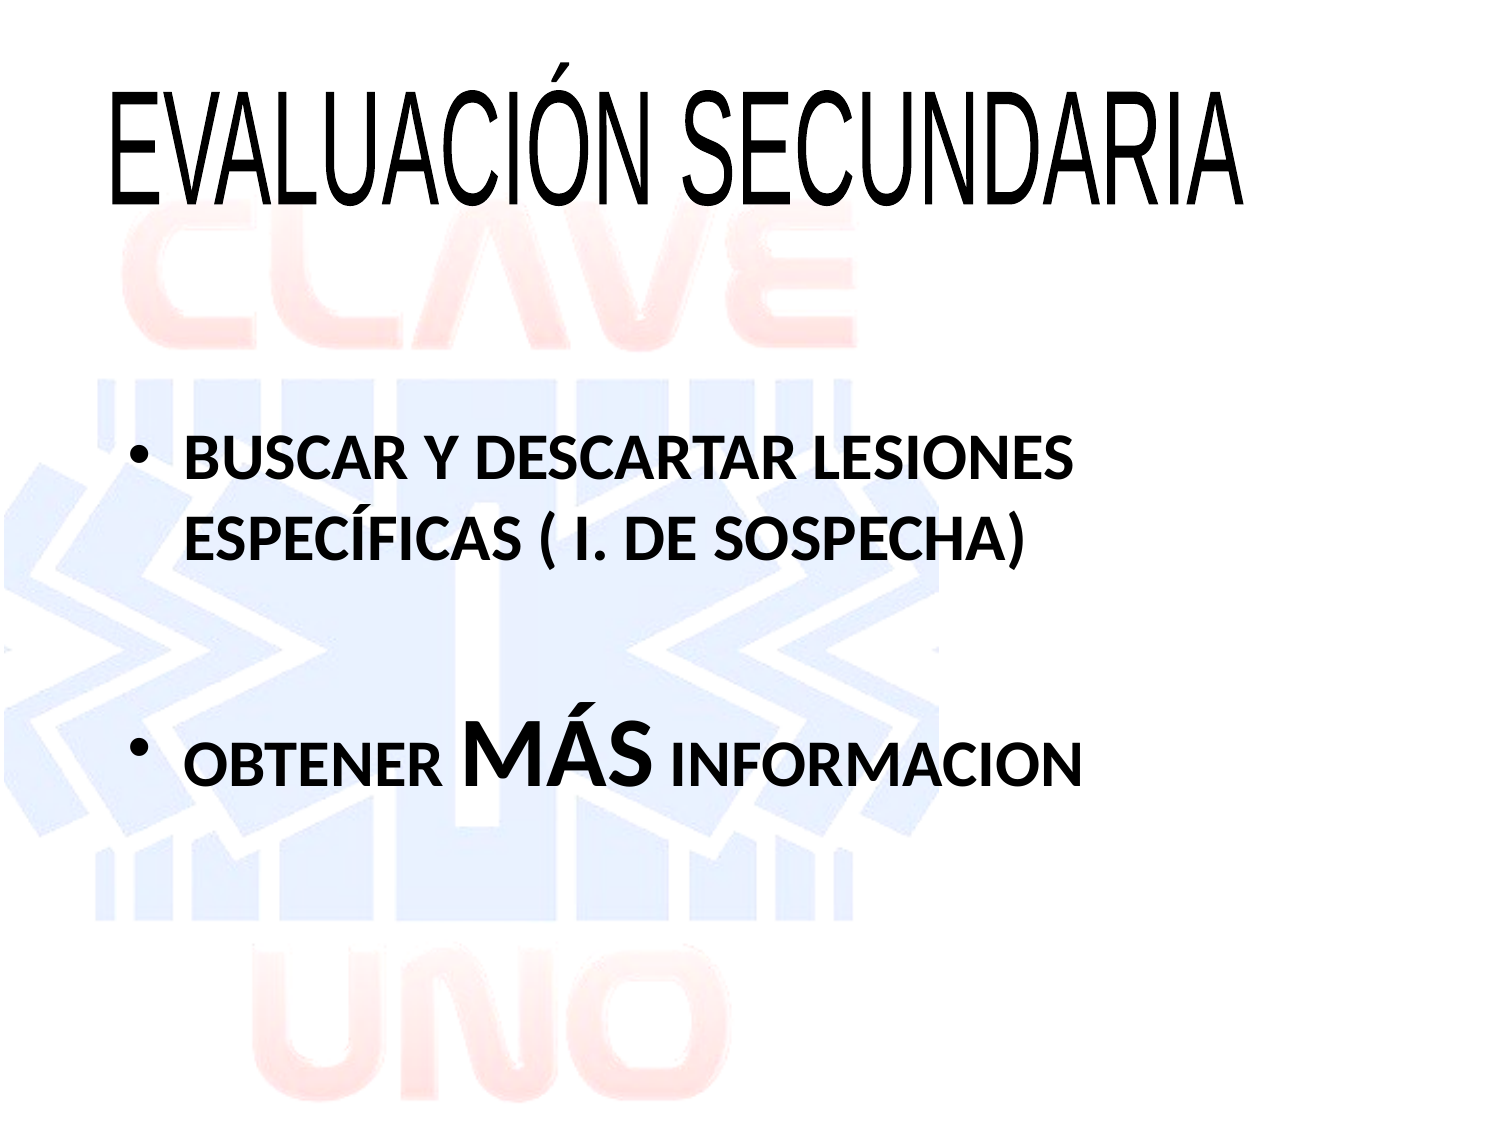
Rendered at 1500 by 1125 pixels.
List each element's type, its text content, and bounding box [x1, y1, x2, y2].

list BUSCAR Y DESCARTAR LESIONES ESPECÍFICAS ( I. DE SOSPECHA) OBTENER MÁS INFORMACION . [944, 312, 1388, 988]
picture [3, 184, 940, 1121]
